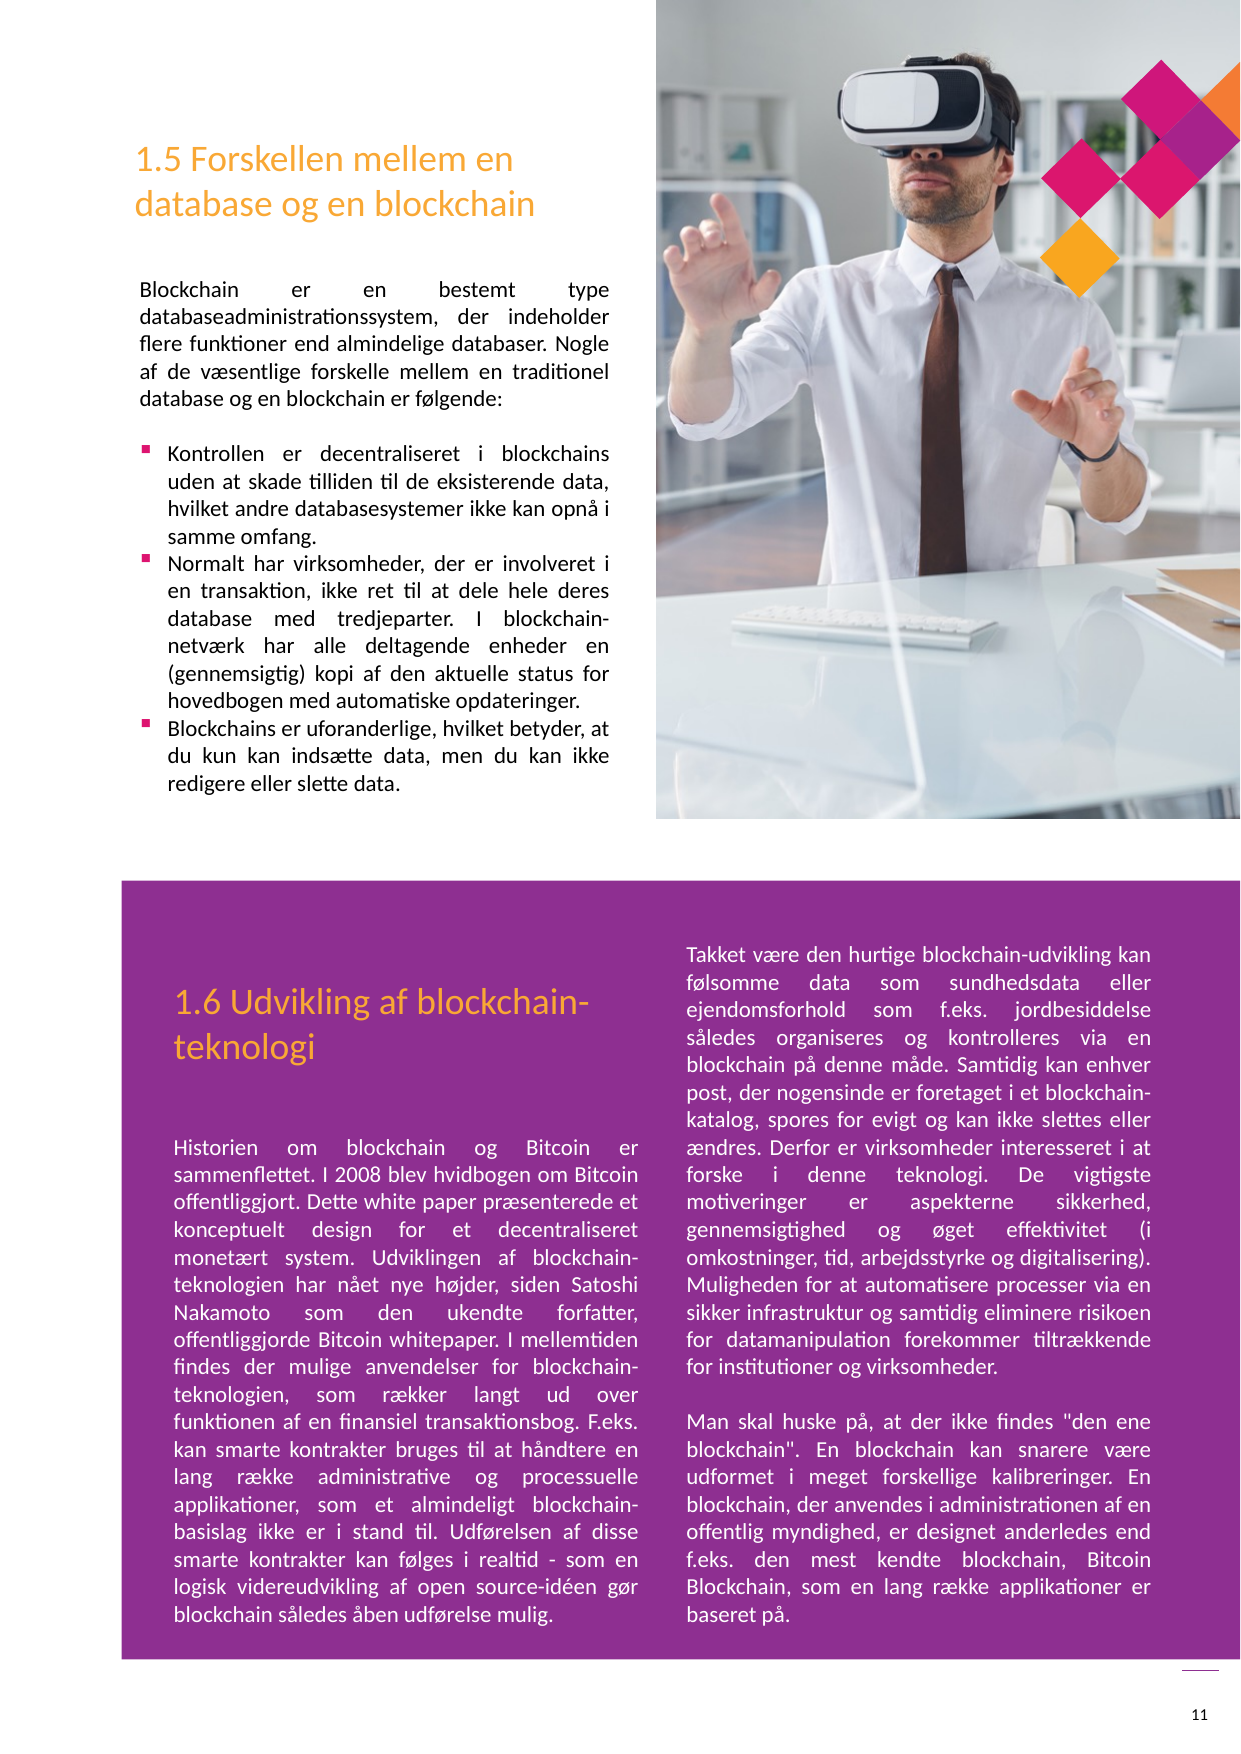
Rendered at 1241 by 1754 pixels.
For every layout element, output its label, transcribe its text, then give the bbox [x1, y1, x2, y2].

slide_number 11 [1170, 1692, 1229, 1736]
text_box Historien om blockchain og Bitcoin er sammenflettet. I 2008 blev hvidbogen om Bitcoin offentliggjort. Dette white paper præsenterede et konceptuelt design for et decentraliseret monetært system. Udviklingen af blockchain-teknologien har nået nye højder, siden Satoshi Nakamoto som den ukendte forfatter, offentliggjorde Bitcoin whitepaper. I mellemtiden findes der mulige anvendelser for blockchain-teknologien, som rækker langt ud over funktionen af en finansiel transaktionsbog. F.eks. kan smarte kontrakter bruges til at håndtere en lang række administrative og processuelle applikationer, som et almindeligt blockchain-basislag ikke er i stand til. Udførelsen af disse smarte kontrakter kan følges i realtid - som en logisk videreudvikling af open source-idéen gør blockchain således åben udførelse mulig. Takket være den hurtige blockchain-udvikling kan følsomme data som sundhedsdata eller ejendomsforhold som f.eks. jordbesiddelse således organiseres og kontrolleres via en blockchain på denne måde. Samtidig kan enhver post, der nogensinde er foretaget i et blockchain-katalog, spores for evigt og kan ikke slettes eller ændres. Derfor er virksomheder interesseret i at forske i denne teknologi. De vigtigste motiveringer er aspekterne sikkerhed, gennemsigtighed og øget effektivitet (i omkostninger, tid, arbejdsstyrke og digitalisering). Muligheden for at automatisere processer via en sikker infrastruktur og samtidig eliminere risikoen for datamanipulation forekommer tiltrækkende for institutioner og virksomheder. Man skal huske på, at der ikke findes "den ene blockchain". En blockchain kan snarere være udformet i meget forskellige kalibreringer. En blockchain, der anvendes i administrationen af en offentlig myndighed, er designet anderledes end f.eks. den mest kendte blockchain, Bitcoin Blockchain, som en lang række applikationer er baseret på. [158, 932, 1167, 1627]
text_box Blockchain er en bestemt type databaseadministrationssystem, der indeholder flere funktioner end almindelige databaser. Nogle af de væsentlige forskelle mellem en traditionel database og en blockchain er følgende: Kontrollen er decentraliseret i blockchains uden at skade tilliden til de eksisterende data, hvilket andre databasesystemer ikke kan opnå i samme omfang. Normalt har virksomheder, der er involveret i en transaktion, ikke ret til at dele hele deres database med tredjeparter. I blockchain-netværk har alle deltagende enheder en (gennemsigtig) kopi af den aktuelle status for hovedbogen med automatiske opdateringer. Blockchains er uforanderlige, hvilket betyder, at du kun kan indsætte data, men du kan ikke redigere eller slette data. [124, 266, 626, 562]
picture [656, 0, 1241, 819]
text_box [1041, 71, 1241, 287]
text_box 1.6 Udvikling af blockchain-teknologi [158, 969, 621, 1045]
text_box [121, 880, 1241, 1660]
text_box 1.5 Forskellen mellem en database og en blockchain [119, 127, 620, 277]
